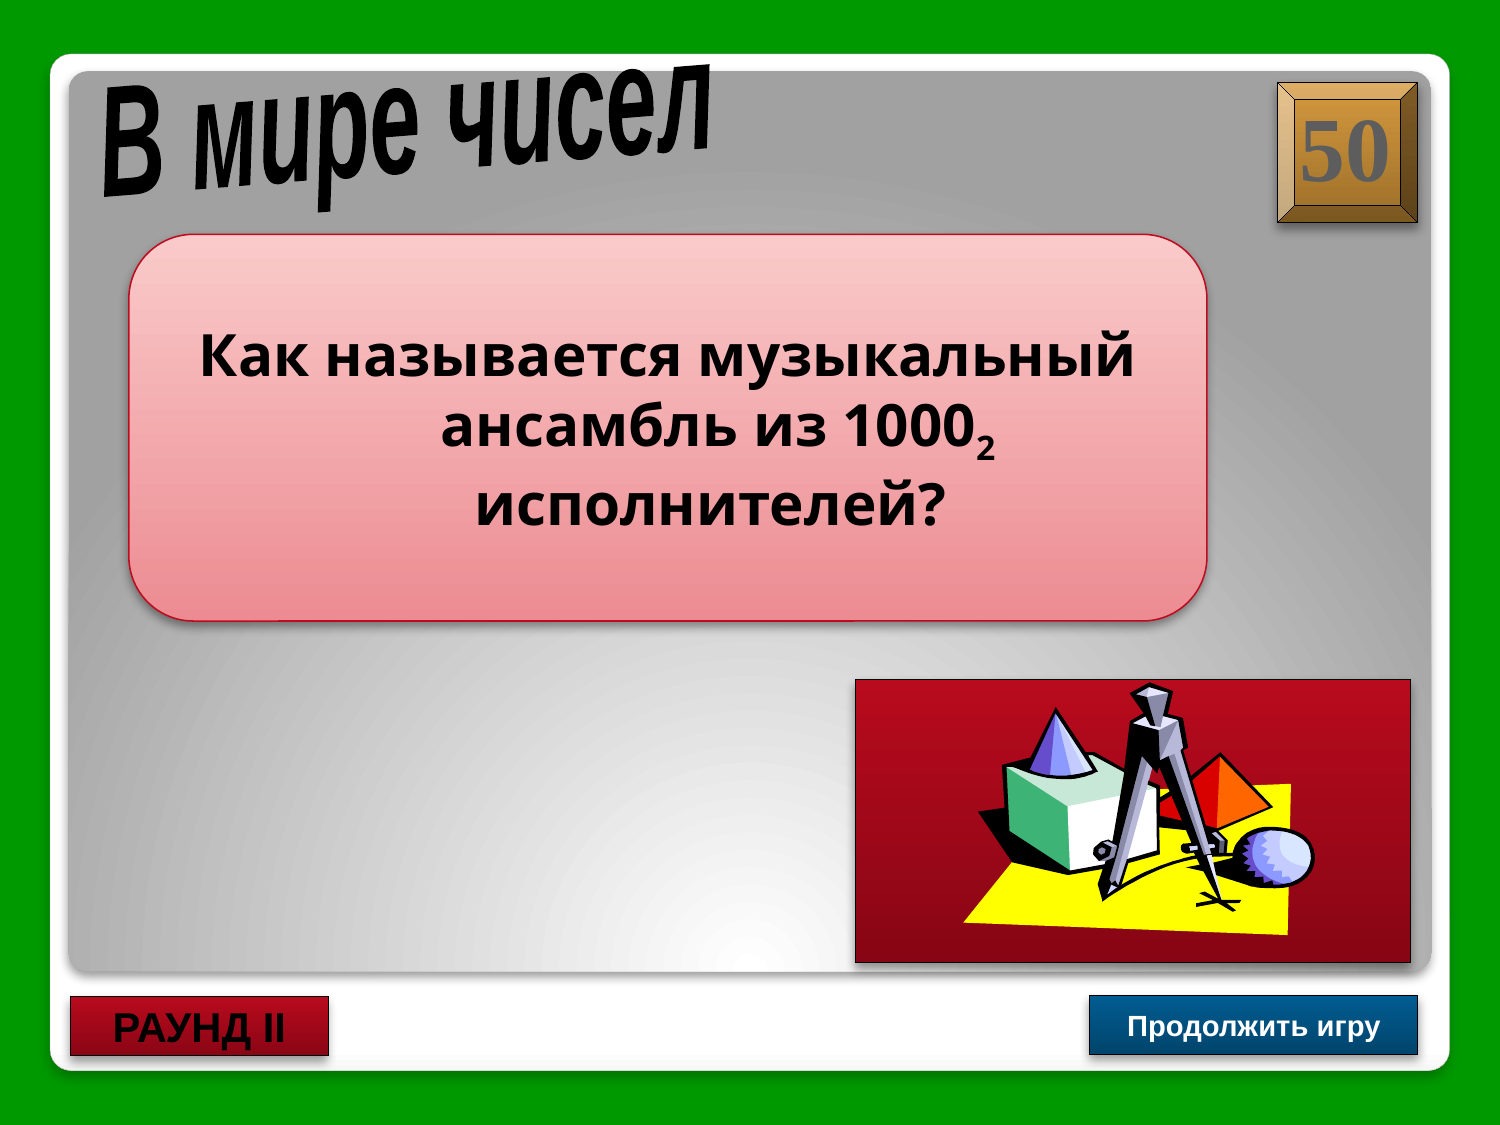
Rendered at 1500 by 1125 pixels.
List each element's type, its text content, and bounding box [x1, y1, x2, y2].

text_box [1277, 81, 1419, 223]
text_box Как называется музыкальный ансамбль из 10002 исполнителей? [128, 233, 1208, 622]
text_box РАУНД II [70, 996, 329, 1056]
text_box Продолжить игру [1089, 995, 1418, 1055]
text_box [855, 679, 1411, 964]
